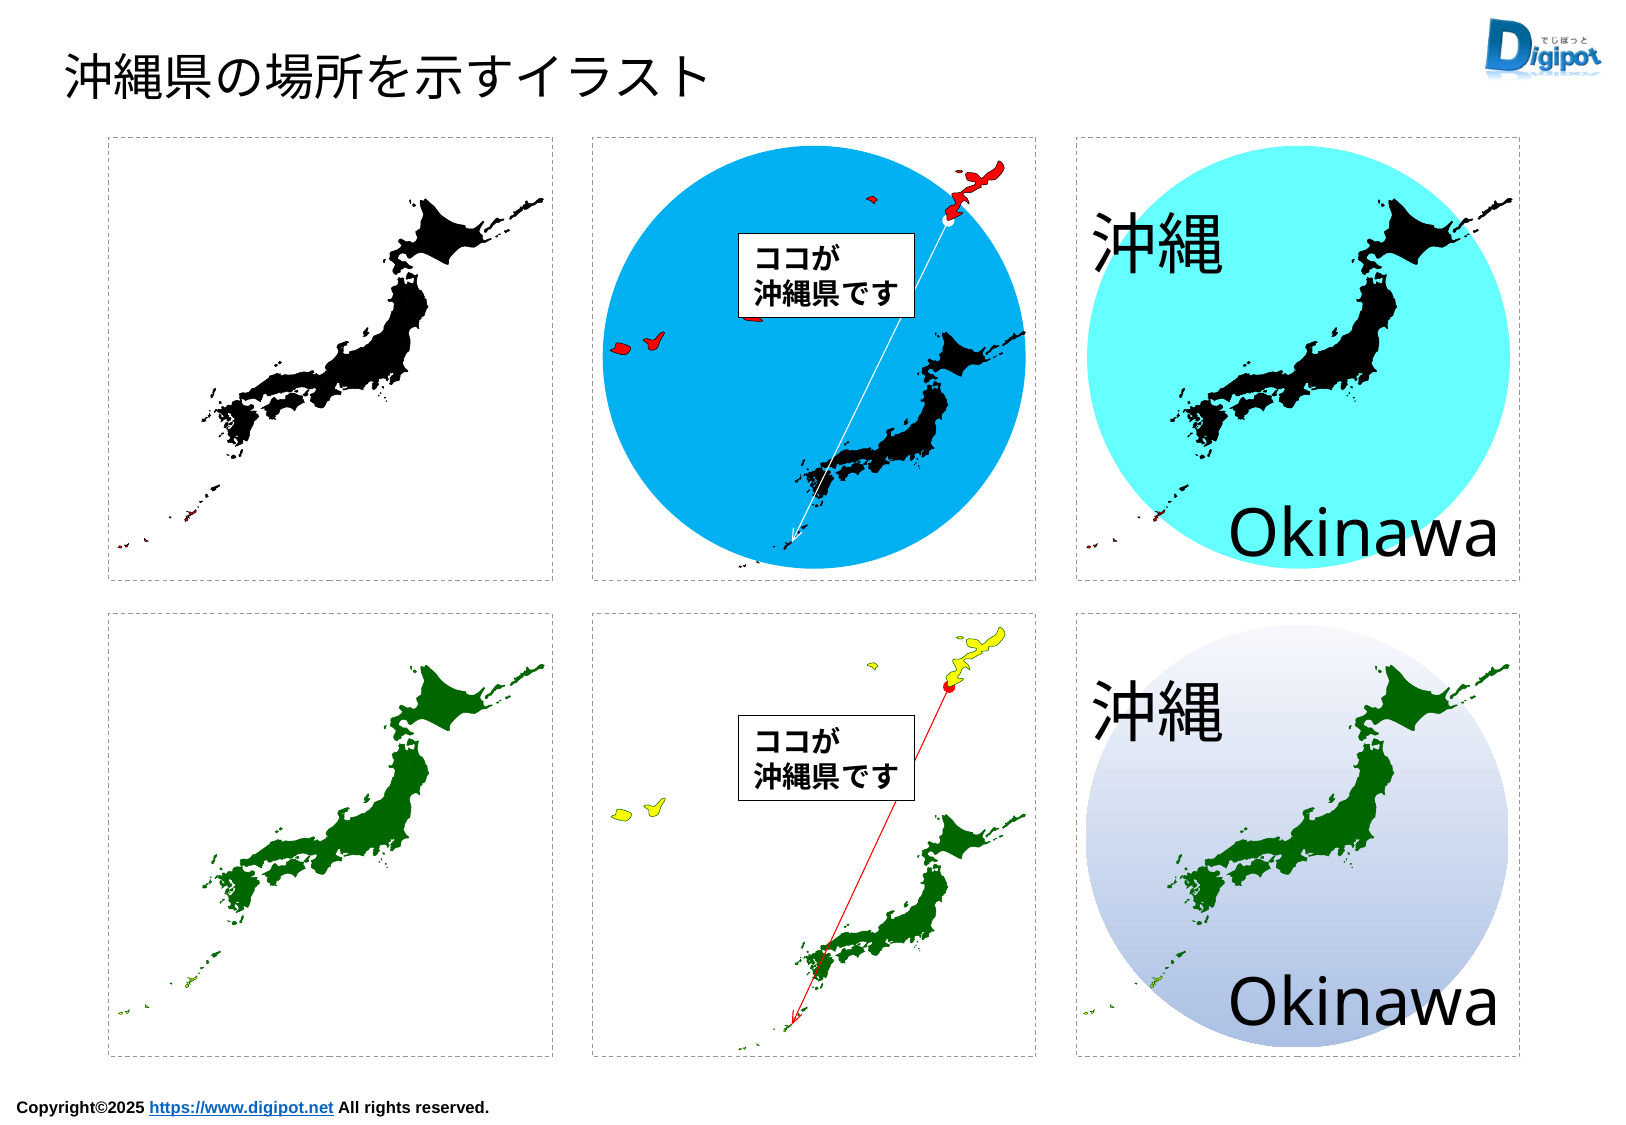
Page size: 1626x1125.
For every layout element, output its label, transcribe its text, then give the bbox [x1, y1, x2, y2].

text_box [117, 198, 544, 549]
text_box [1074, 624, 1520, 1048]
picture [1485, 18, 1602, 82]
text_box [1074, 145, 1520, 579]
text_box 沖縄県の場所を示すイラスト [49, 38, 728, 113]
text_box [610, 627, 1026, 1050]
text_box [602, 145, 1026, 569]
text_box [118, 664, 545, 1015]
